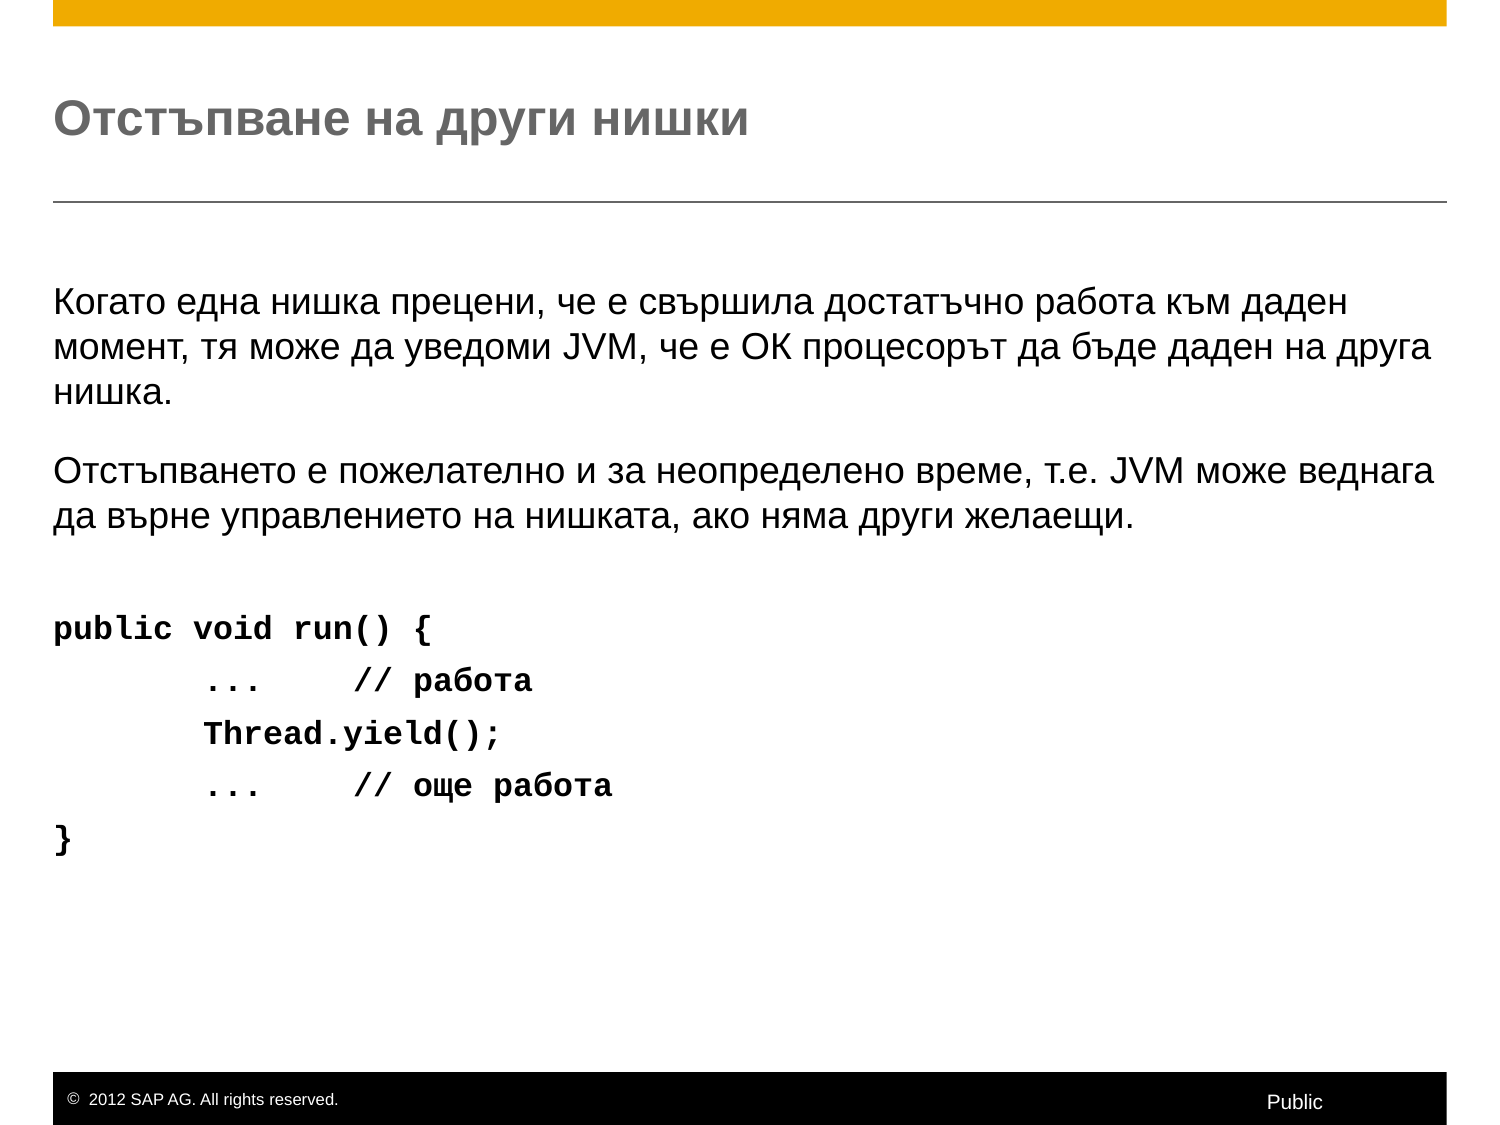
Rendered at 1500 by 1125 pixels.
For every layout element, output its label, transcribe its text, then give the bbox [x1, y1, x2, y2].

title Отстъпване на други нишки [53, 53, 1447, 178]
list Когато една нишка прецени, че е свършила достатъчно работа към даден момент, тя може да уведоми JVM, че е ОК процесорът да бъде даден на друга нишка. Отстъпването е пожелателно и за неопределено време, т.е. JVM може веднага да върне управлението на нишката, ако няма други желаещи. public void run() { ... // работа Thread.yield(); ... // още работа } [53, 277, 1447, 998]
